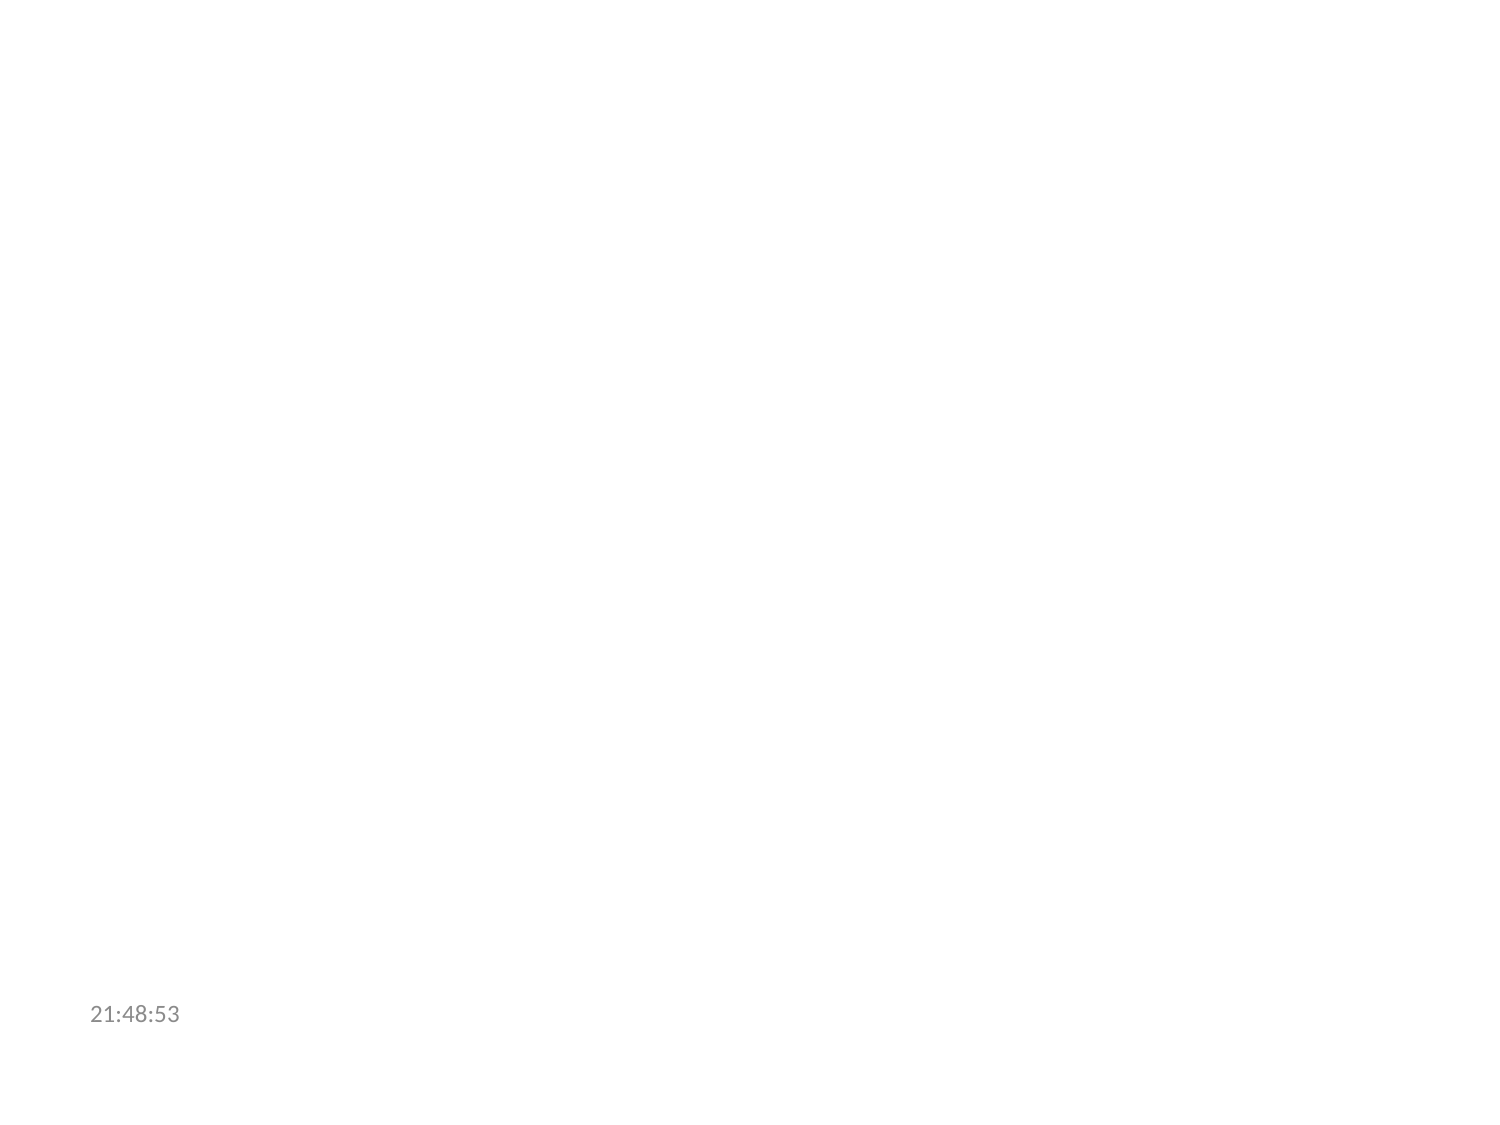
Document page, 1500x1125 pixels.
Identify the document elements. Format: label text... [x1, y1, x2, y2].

text_box 15:35:09 [75, 982, 425, 1043]
